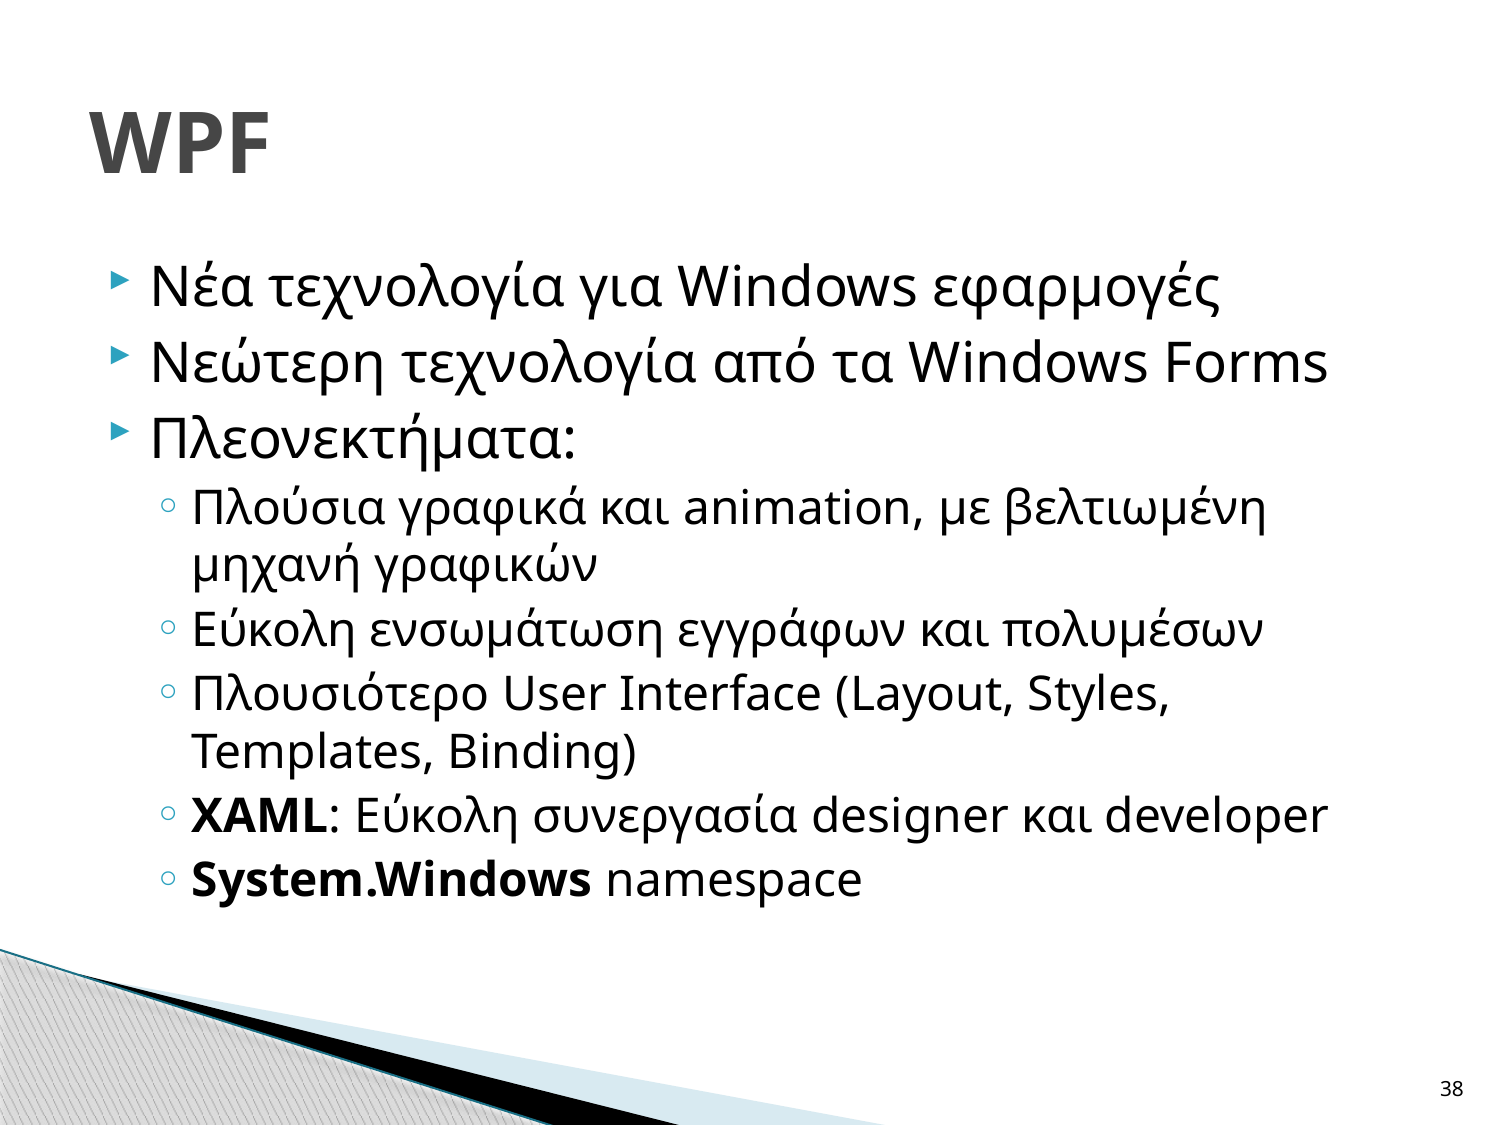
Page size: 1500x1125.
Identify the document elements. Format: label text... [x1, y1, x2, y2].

list Νέα τεχνολογία για Windows εφαρμογές Νεώτερη τεχνολογία από τα Windows Forms Πλεονεκτήματα: Πλούσια γραφικά και animation, με βελτιωμένη μηχανή γραφικών Εύκολη ενσωμάτωση εγγράφων και πολυμέσων Πλουσιότερο User Interface (Layout, Styles, Templates, Binding) XAML: Εύκολη συνεργασία designer και developer System.Windows namespace [75, 243, 1425, 986]
title WPF [75, 45, 1425, 233]
slide_number 38 [1418, 1051, 1479, 1112]
